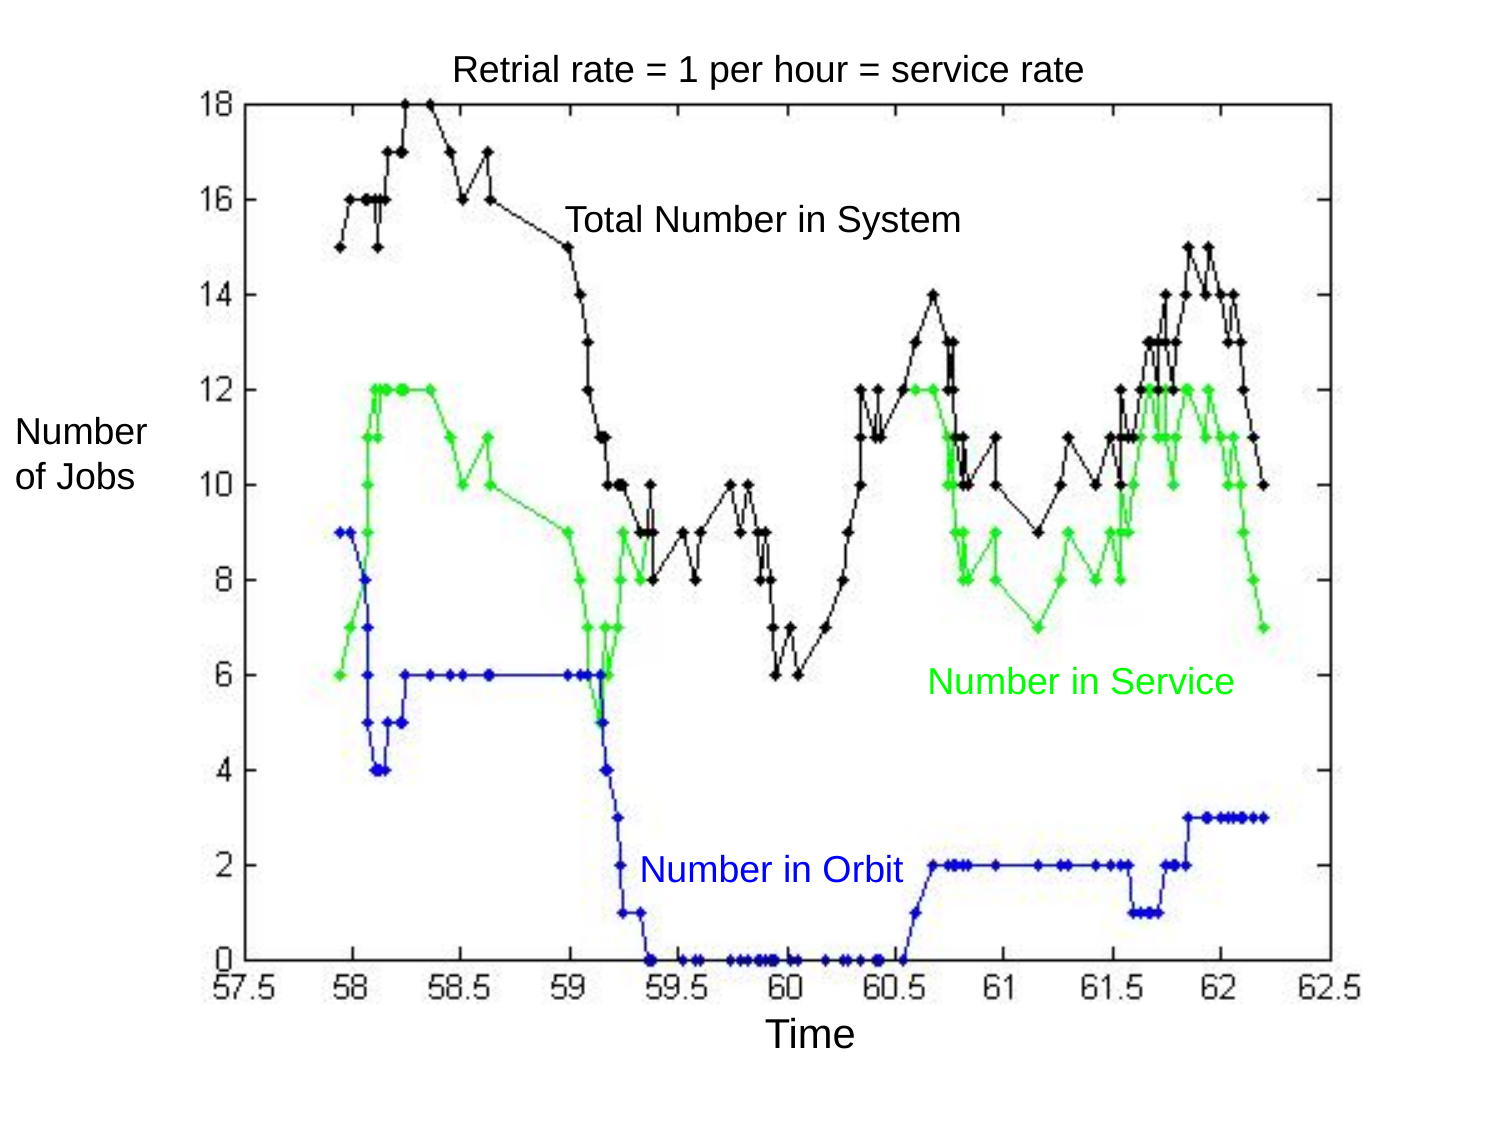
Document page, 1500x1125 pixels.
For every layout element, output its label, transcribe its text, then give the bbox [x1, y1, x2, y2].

text_box Number of Jobs [0, 399, 57, 505]
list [62, 24, 1463, 1076]
